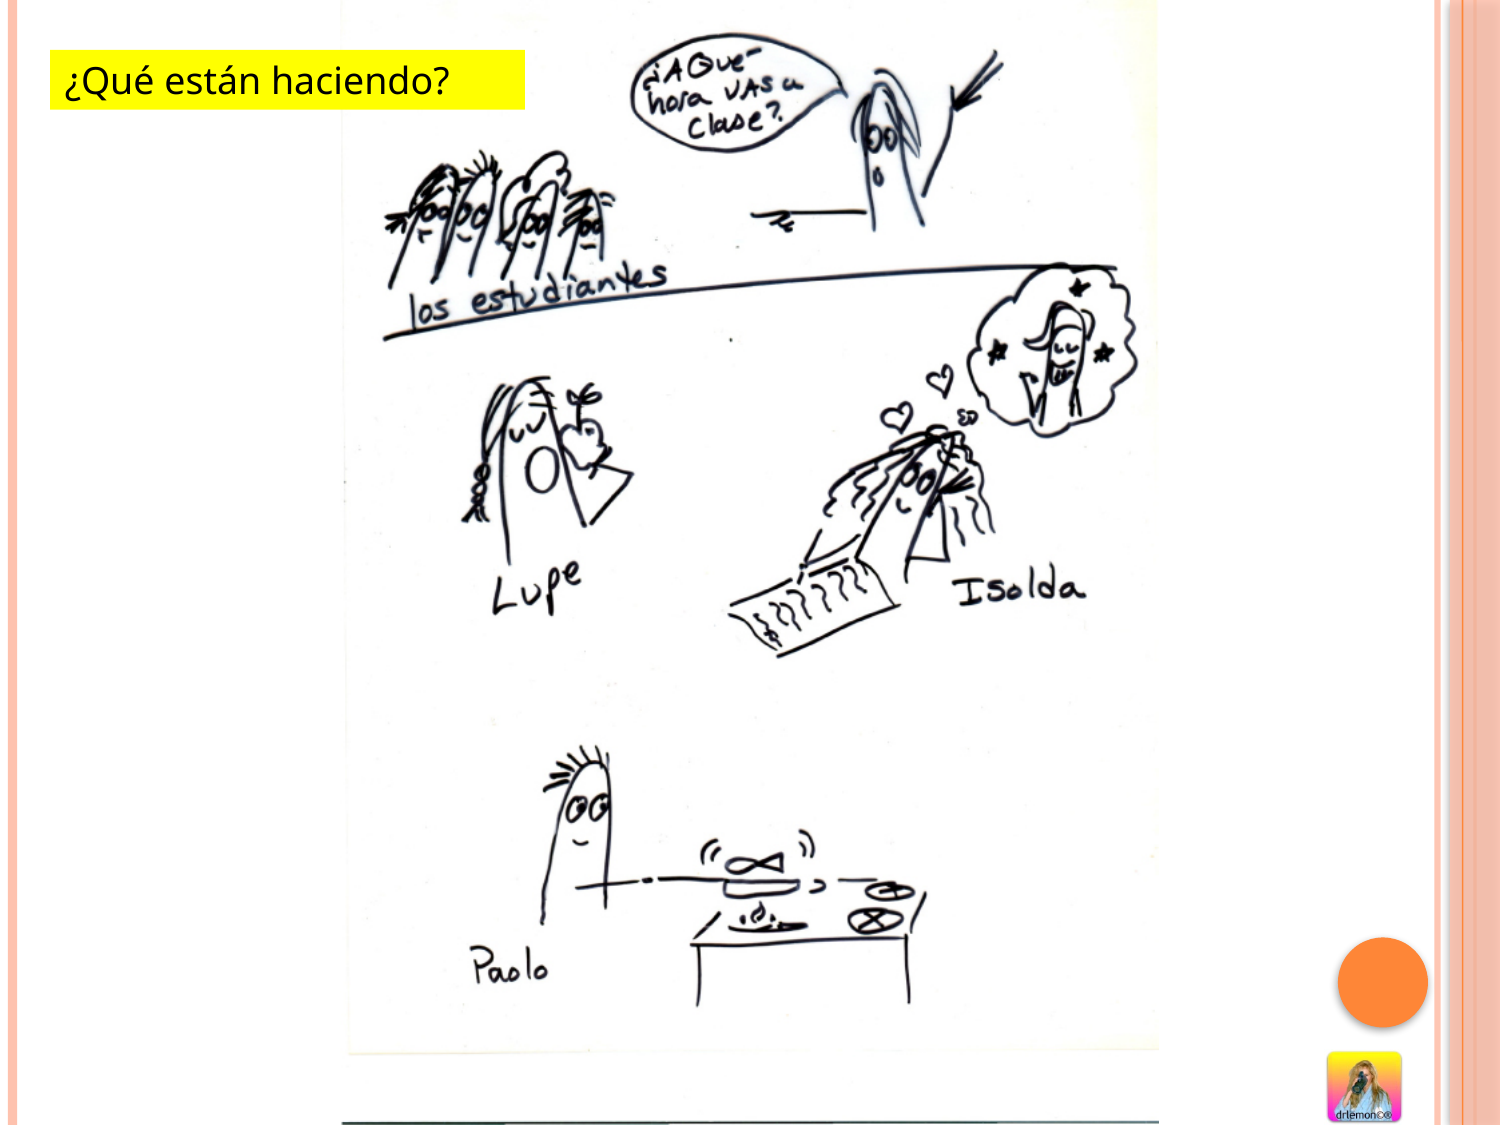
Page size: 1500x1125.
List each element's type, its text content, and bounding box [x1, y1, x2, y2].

picture [340, 0, 1160, 1125]
picture [1323, 1049, 1404, 1125]
text_box ¿Qué están haciendo? [50, 49, 334, 110]
